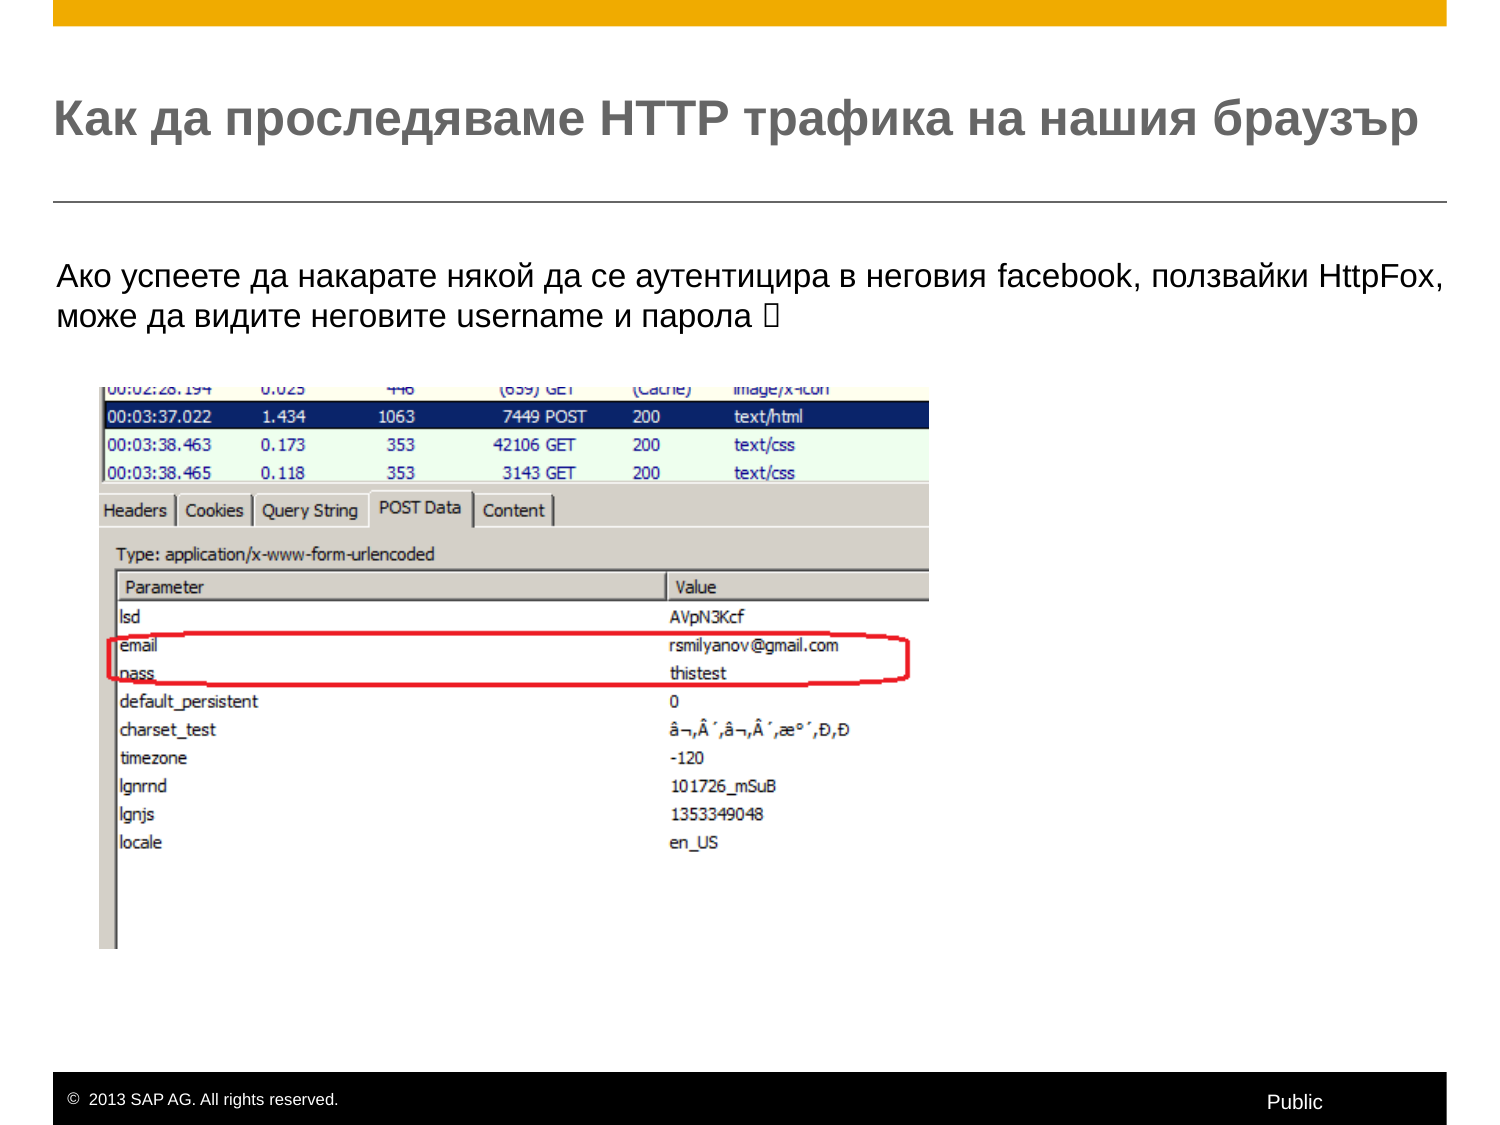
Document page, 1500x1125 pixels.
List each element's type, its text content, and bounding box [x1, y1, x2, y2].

list Ако успеете да накарате някой да се аутентицира в неговия facebook, ползвайки HttpFox, може да видите неговите username и парола  [56, 253, 1450, 975]
picture [99, 387, 929, 949]
title Как да проследяваме HTTP трафика на нашия браузър [53, 53, 1447, 178]
